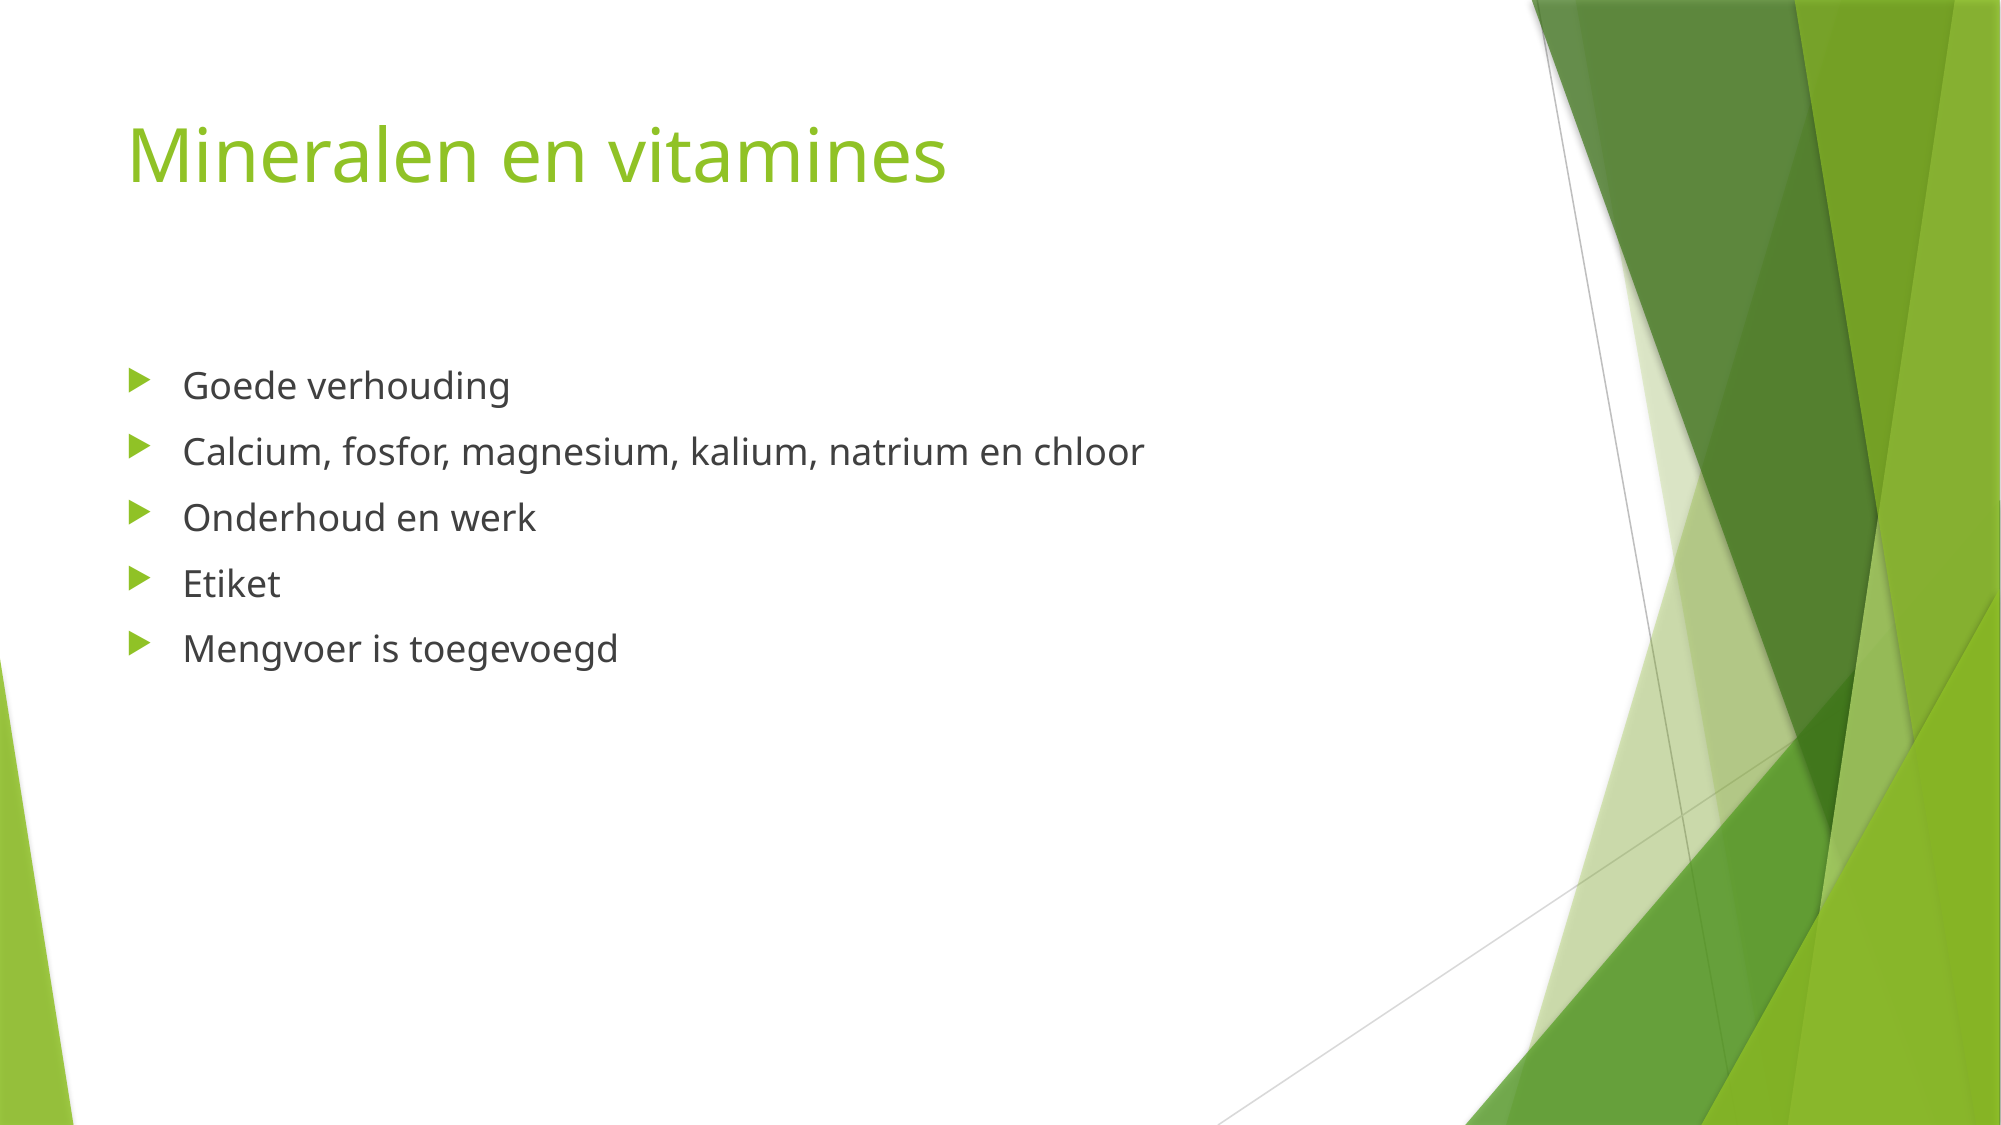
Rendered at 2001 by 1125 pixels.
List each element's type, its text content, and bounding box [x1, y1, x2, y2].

title Mineralen en vitamines [111, 99, 1522, 317]
list Goede verhouding Calcium, fosfor, magnesium, kalium, natrium en chloor Onderhoud en werk Etiket Mengvoer is toegevoegd [111, 354, 1522, 992]
